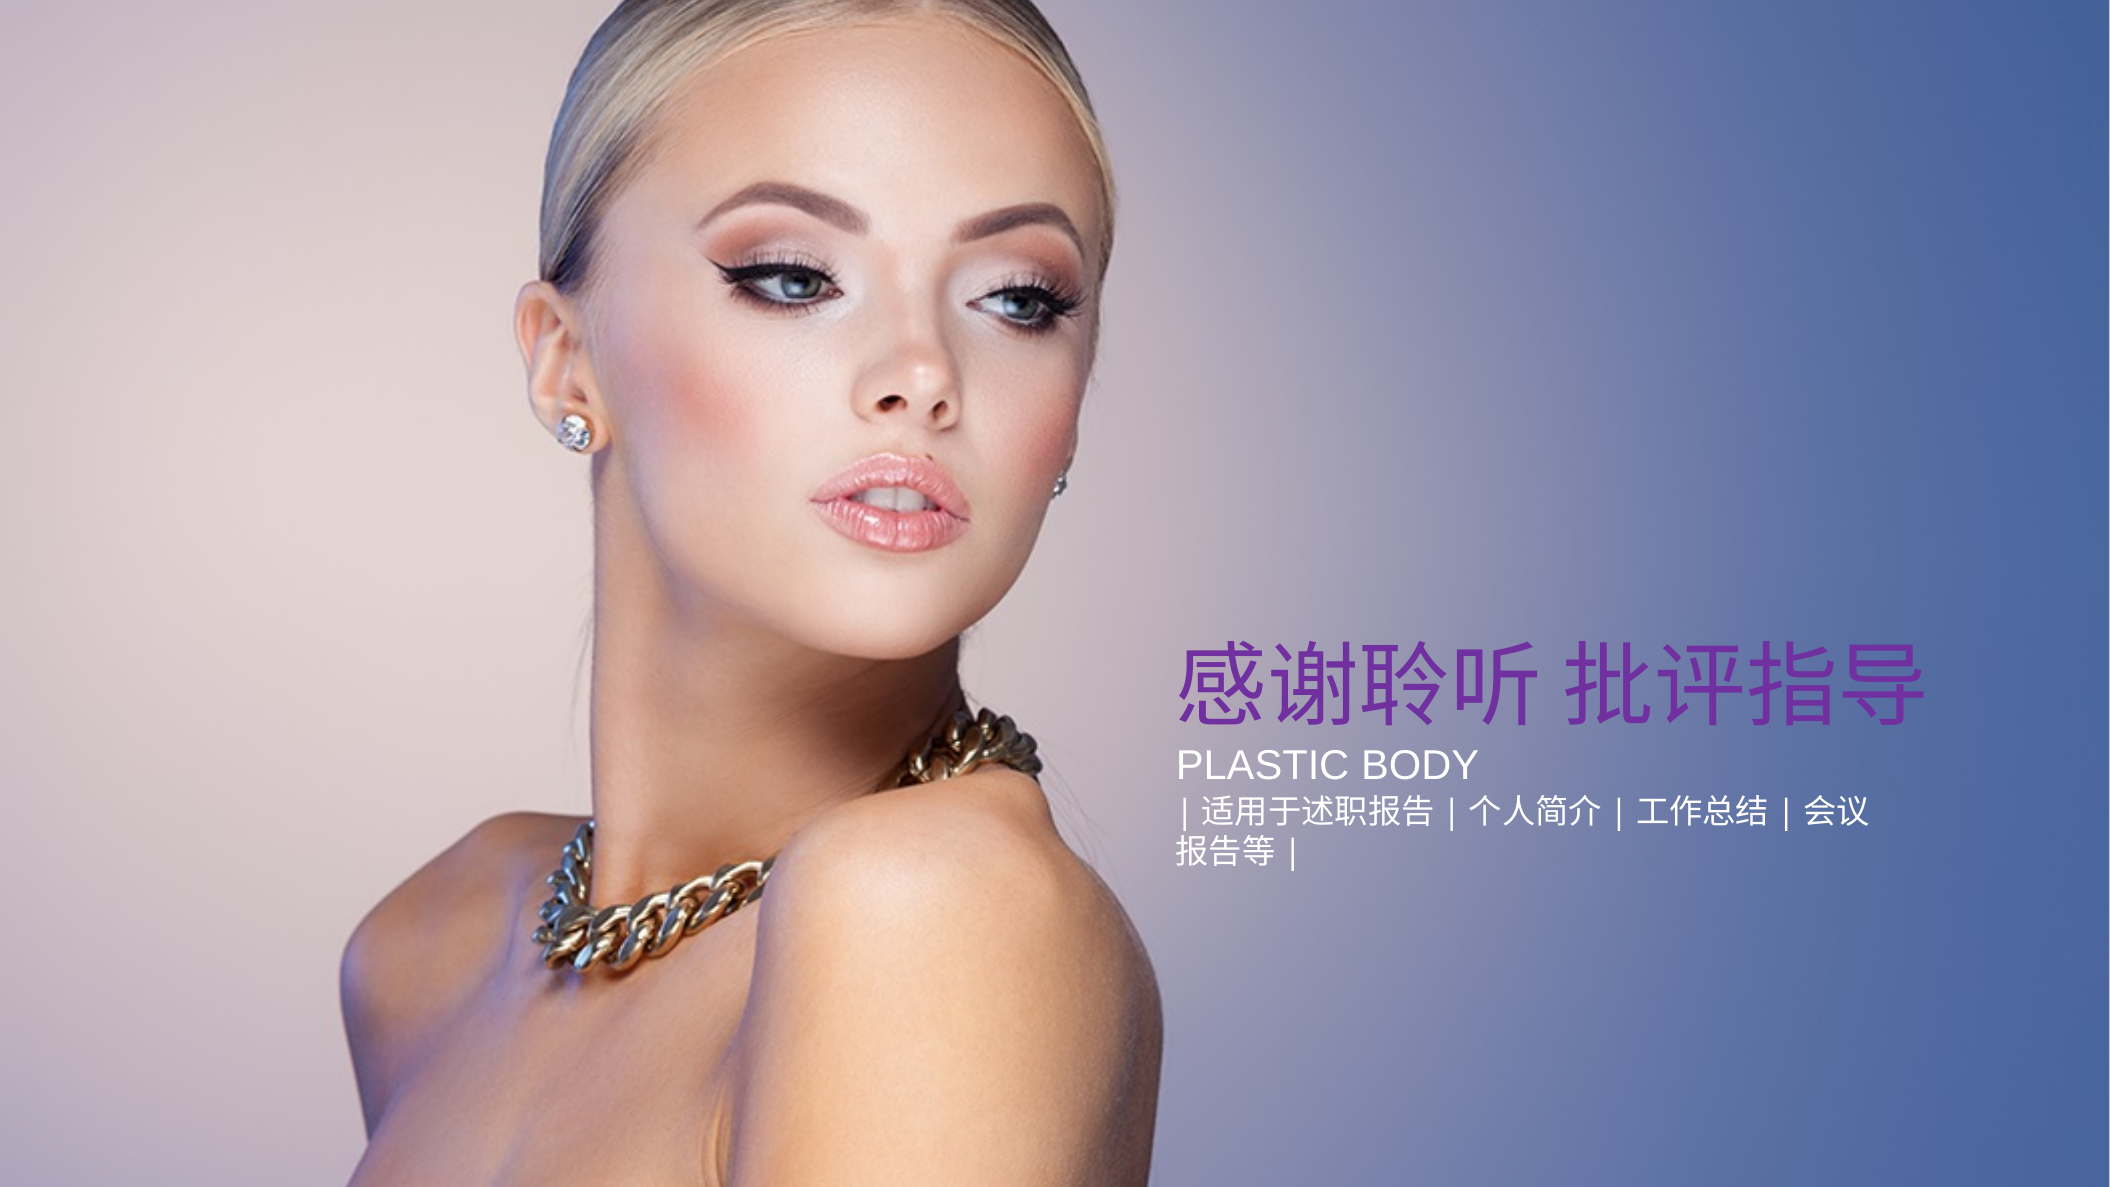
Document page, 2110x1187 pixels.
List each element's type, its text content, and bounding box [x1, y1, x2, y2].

text_box [0, 0, 2110, 1187]
text_box 感谢聆听 批评指导 [1160, 619, 2023, 745]
text_box PLASTIC BODY [1161, 745, 1610, 782]
text_box |适用于述职报告|个人简介|工作总结|会议报告等| [1160, 782, 1911, 878]
